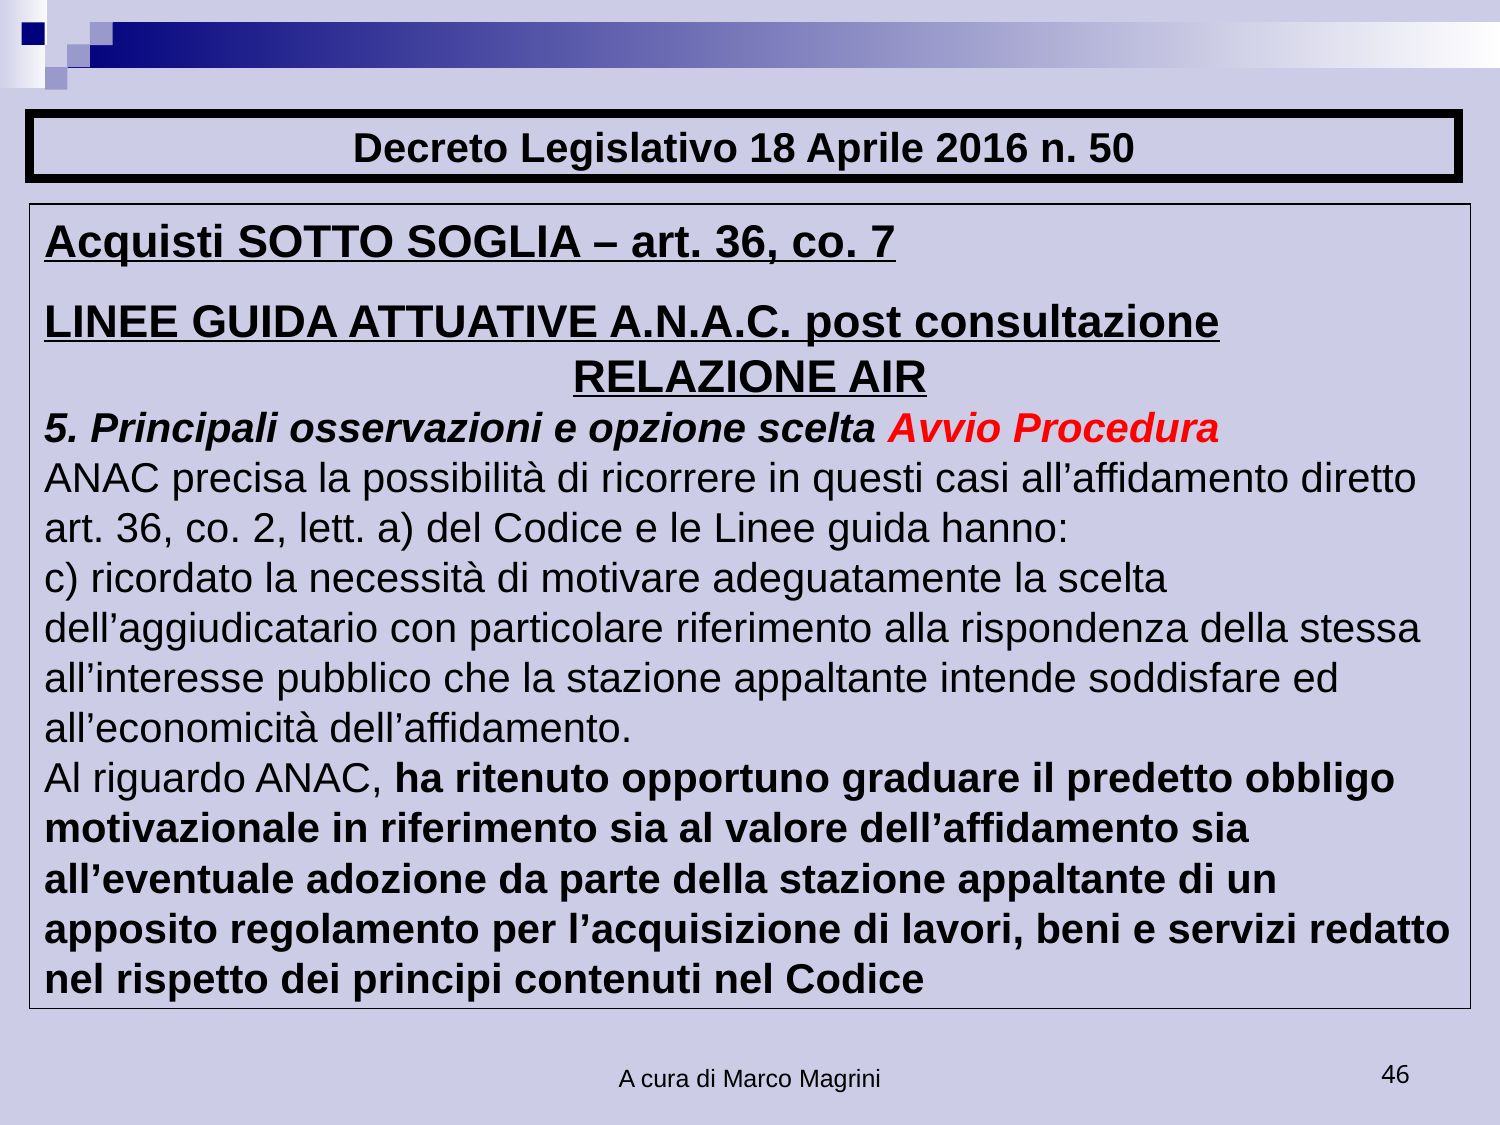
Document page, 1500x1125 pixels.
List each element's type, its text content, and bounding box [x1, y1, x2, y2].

text_box Acquisti SOTTO SOGLIA – art. 36, co. 7 LINEE GUIDA ATTUATIVE A.N.A.C. post consultazione RELAZIONE AIR 5. Principali osservazioni e opzione scelta Avvio Procedura ANAC precisa la possibilità di ricorrere in questi casi all’affidamento diretto art. 36, co. 2, lett. a) del Codice e le Linee guida hanno: c) ricordato la necessità di motivare adeguatamente la scelta dell’aggiudicatario con particolare riferimento alla rispondenza della stessa all’interesse pubblico che la stazione appaltante intende soddisfare ed all’economicità dell’affidamento. Al riguardo ANAC, ha ritenuto opportuno graduare il predetto obbligo motivazionale in riferimento sia al valore dell’affidamento sia all’eventuale adozione da parte della stazione appaltante di un apposito regolamento per l’acquisizione di lavori, beni e servizi redatto nel rispetto dei principi contenuti nel Codice [29, 203, 1471, 1009]
text_box Decreto Legislativo 18 Aprile 2016 n. 50 [29, 113, 1459, 179]
footer A cura di Marco Magrini [512, 1025, 988, 1100]
slide_number 46 [1074, 1025, 1425, 1100]
